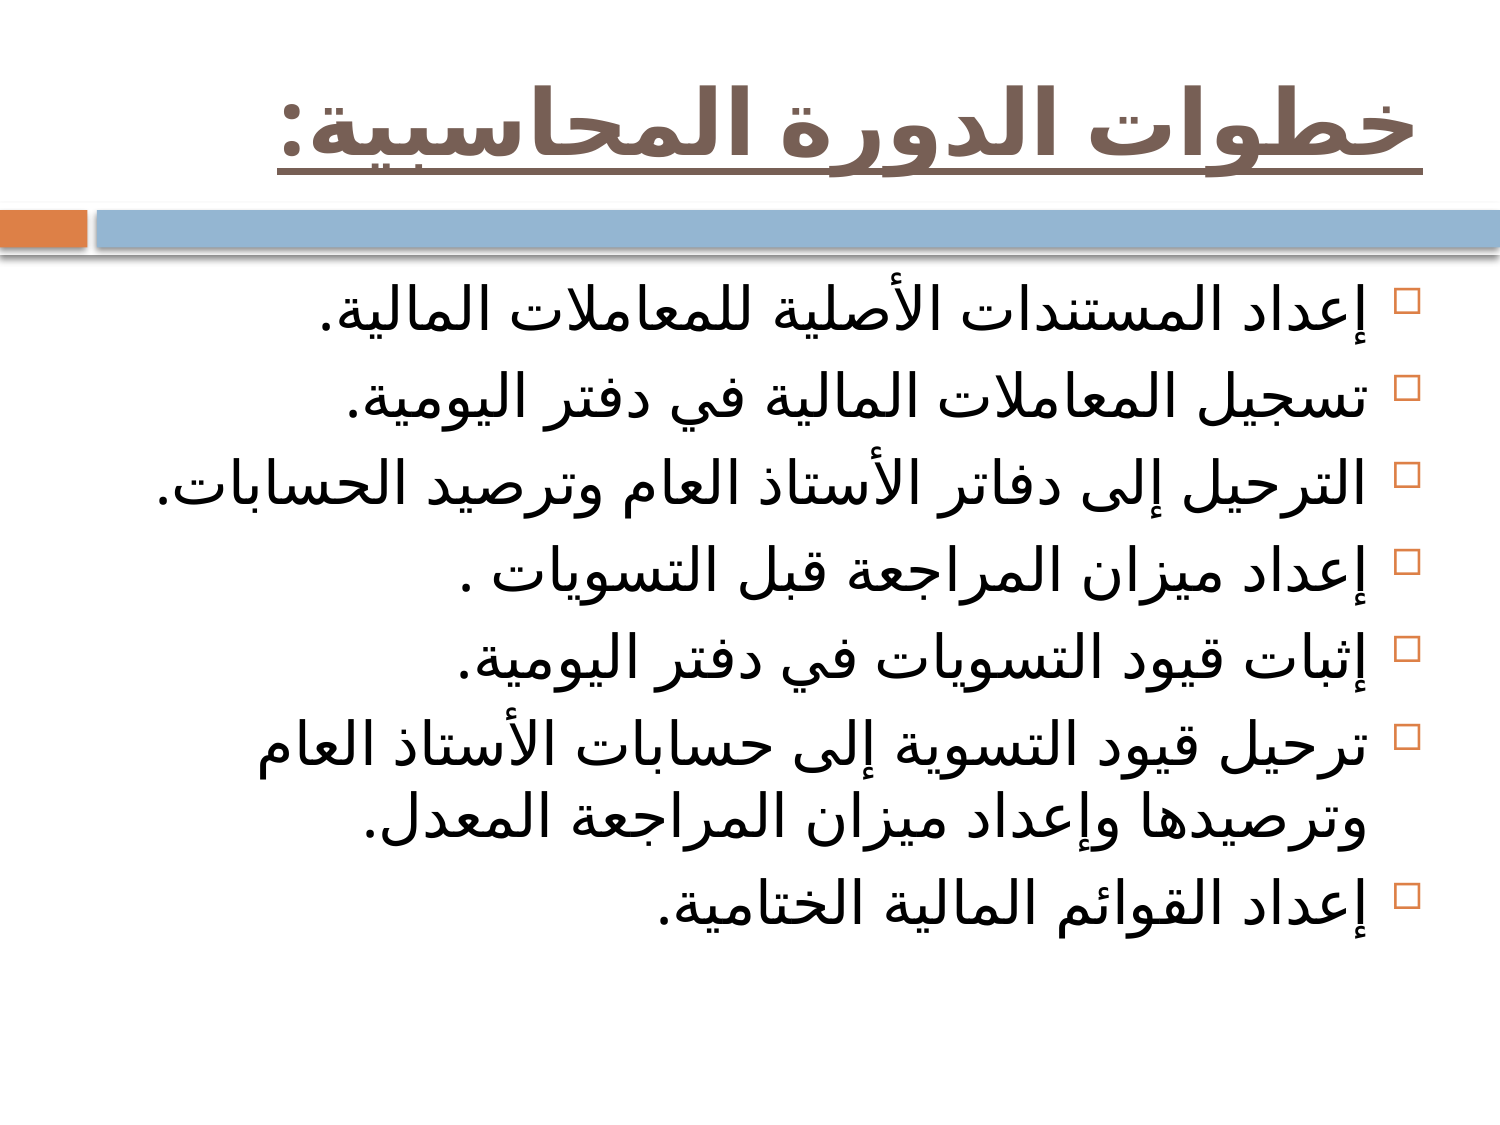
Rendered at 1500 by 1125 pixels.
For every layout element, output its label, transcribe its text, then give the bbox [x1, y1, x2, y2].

title خطوات الدورة المحاسبية: [100, 37, 1438, 200]
list إعداد المستندات الأصلية للمعاملات المالية. تسجيل المعاملات المالية في دفتر اليومية. الترحيل إلى دفاتر الأستاذ العام وترصيد الحسابات. إعداد ميزان المراجعة قبل التسويات . إثبات قيود التسويات في دفتر اليومية. ترحيل قيود التسوية إلى حسابات الأستاذ العام وترصيدها وإعداد ميزان المراجعة المعدل. إعداد القوائم المالية الختامية. [100, 262, 1438, 1000]
